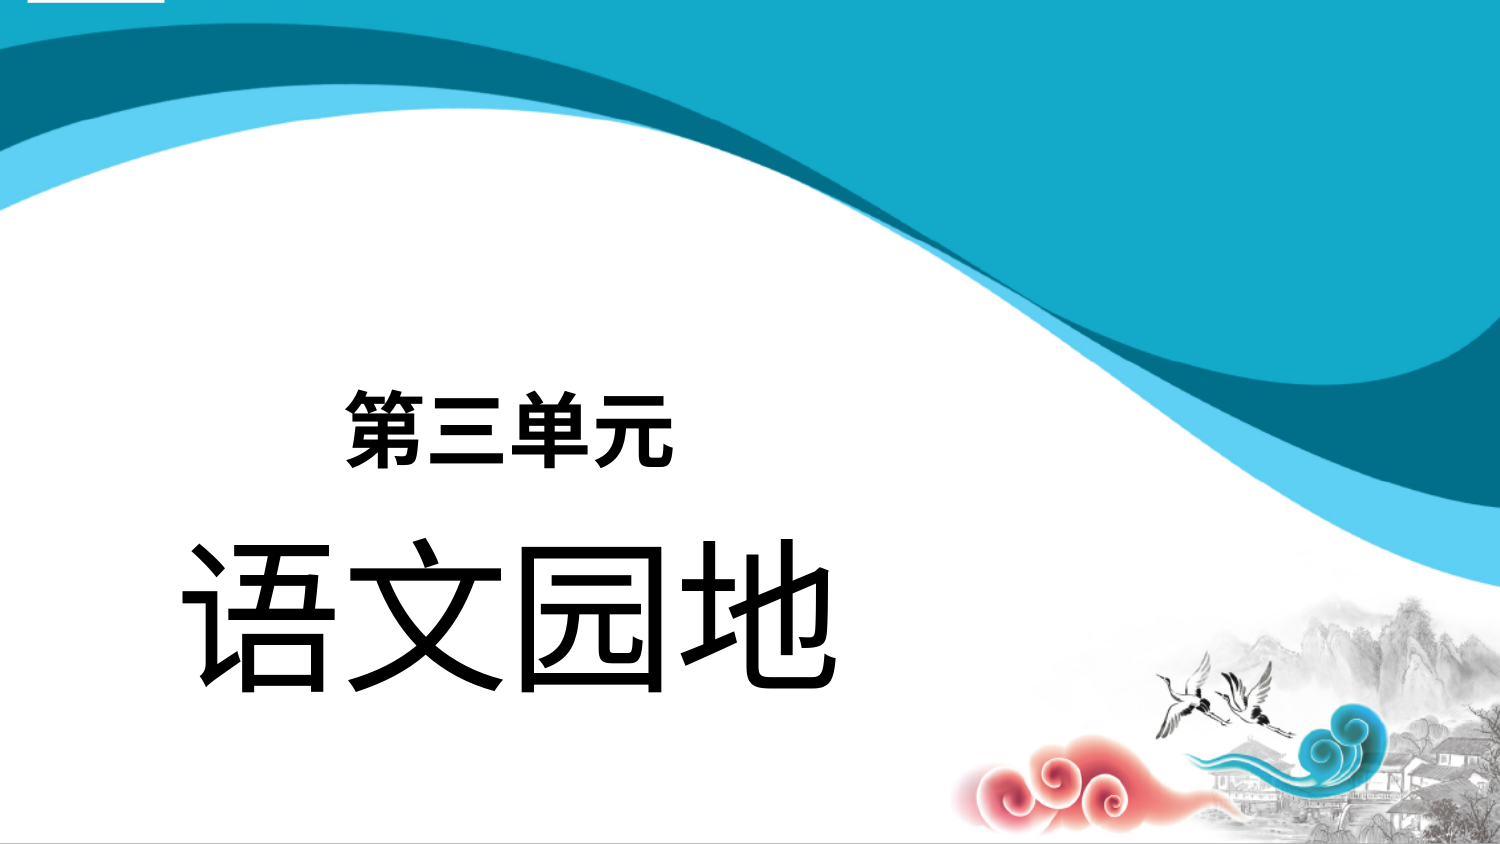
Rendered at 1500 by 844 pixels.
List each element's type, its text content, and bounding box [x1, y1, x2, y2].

title 第三单元 [100, 362, 918, 493]
subtitle 语文园地 [58, 526, 959, 700]
picture [0, 0, 1500, 844]
